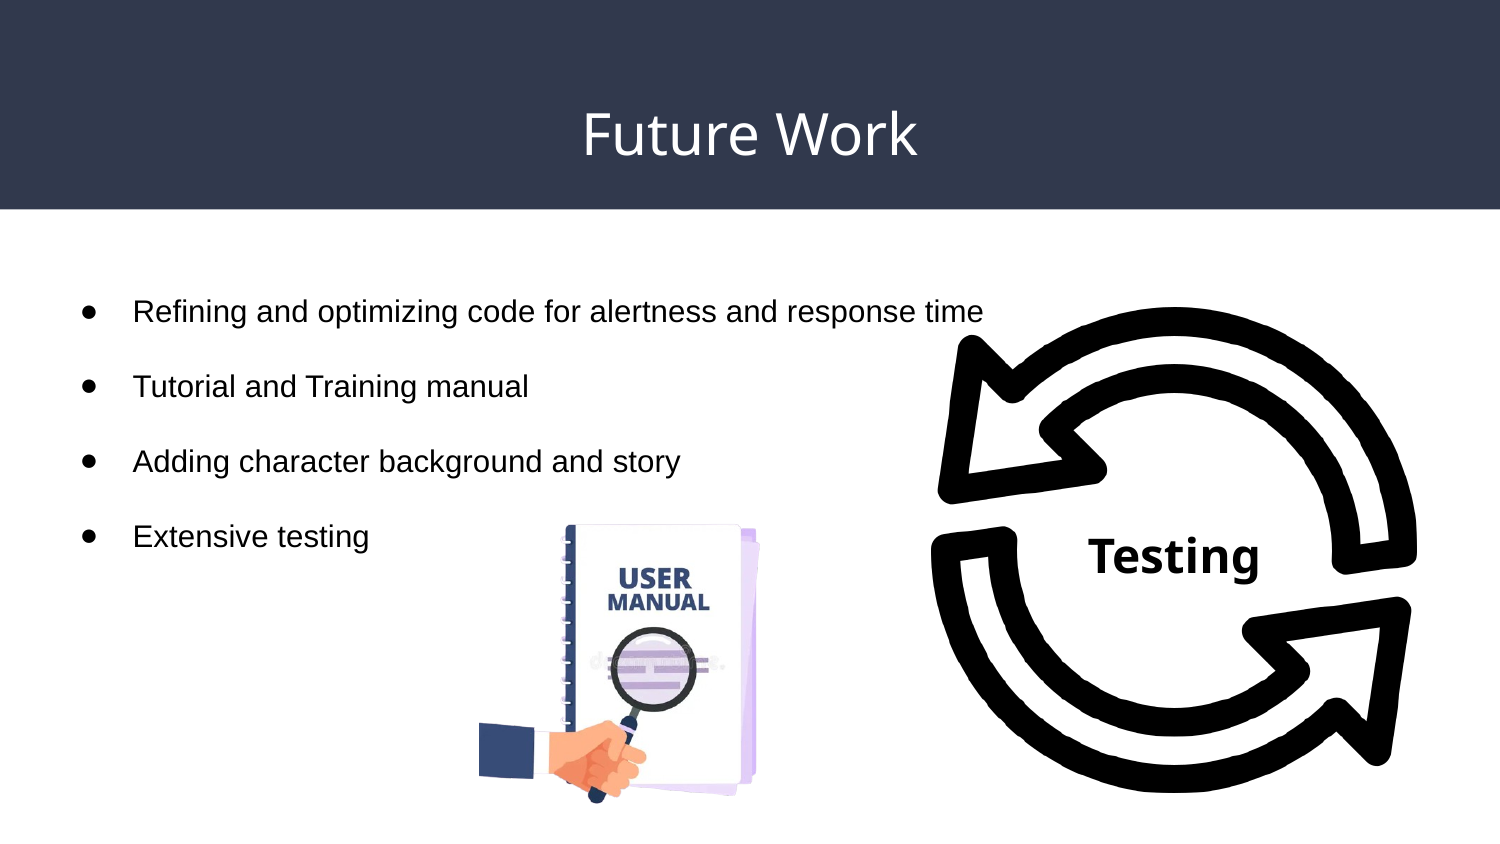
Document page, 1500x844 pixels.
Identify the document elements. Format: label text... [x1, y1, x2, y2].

text_box Refining and optimizing code for alertness and response time Tutorial and Training manual Adding character background and story Extensive testing [42, 239, 1441, 793]
title Future Work [51, 82, 1449, 185]
picture [931, 306, 1418, 793]
picture [479, 480, 835, 831]
